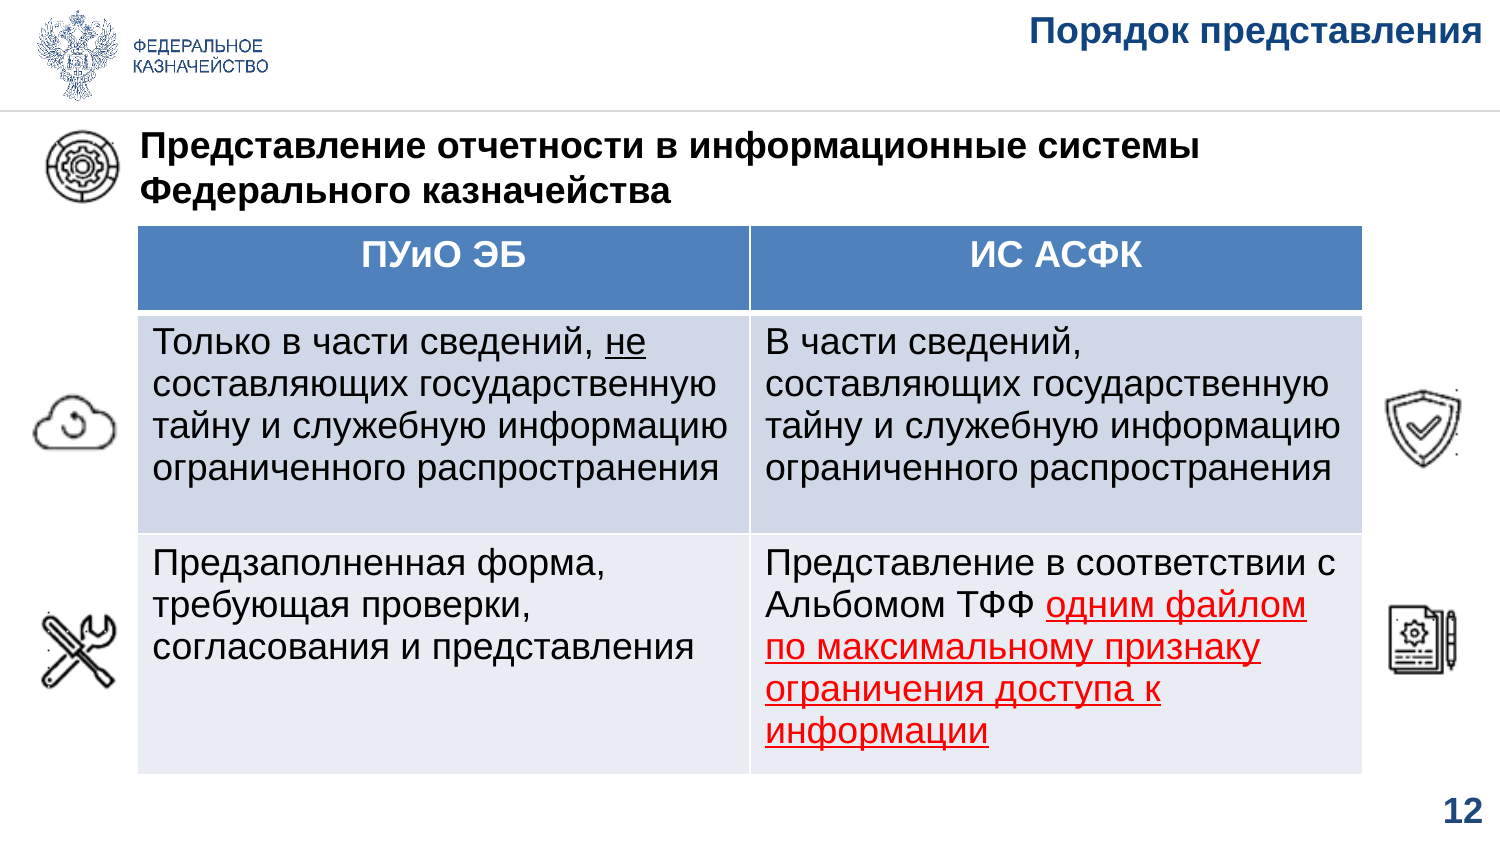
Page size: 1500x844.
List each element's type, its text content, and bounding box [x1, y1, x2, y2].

slide_number 12 [1138, 786, 1484, 831]
text_box Представление отчетности в информационные системы Федерального казначейства [125, 114, 1425, 219]
picture [29, 383, 123, 473]
picture [39, 127, 125, 208]
table_cell Предзаполненная форма, требующая проверки, согласования и представления [138, 535, 749, 774]
title Порядок представления [771, 5, 1484, 96]
picture [37, 10, 268, 101]
picture [1378, 386, 1470, 474]
table_header ИС АСФК [751, 226, 1362, 310]
table_header ПУиО ЭБ [138, 226, 749, 310]
picture [1384, 602, 1464, 682]
picture [33, 609, 122, 694]
table_cell Представление в соответствии с Альбомом ТФФ одним файлом по максимальному признаку ограничения доступа к информации [751, 535, 1362, 774]
table_cell Только в части сведений, не составляющих государственную тайну и служебную информацию ограниченного распространения [138, 316, 749, 533]
table_cell В части сведений, составляющих государственную тайну и служебную информацию ограниченного распространения [751, 316, 1362, 533]
